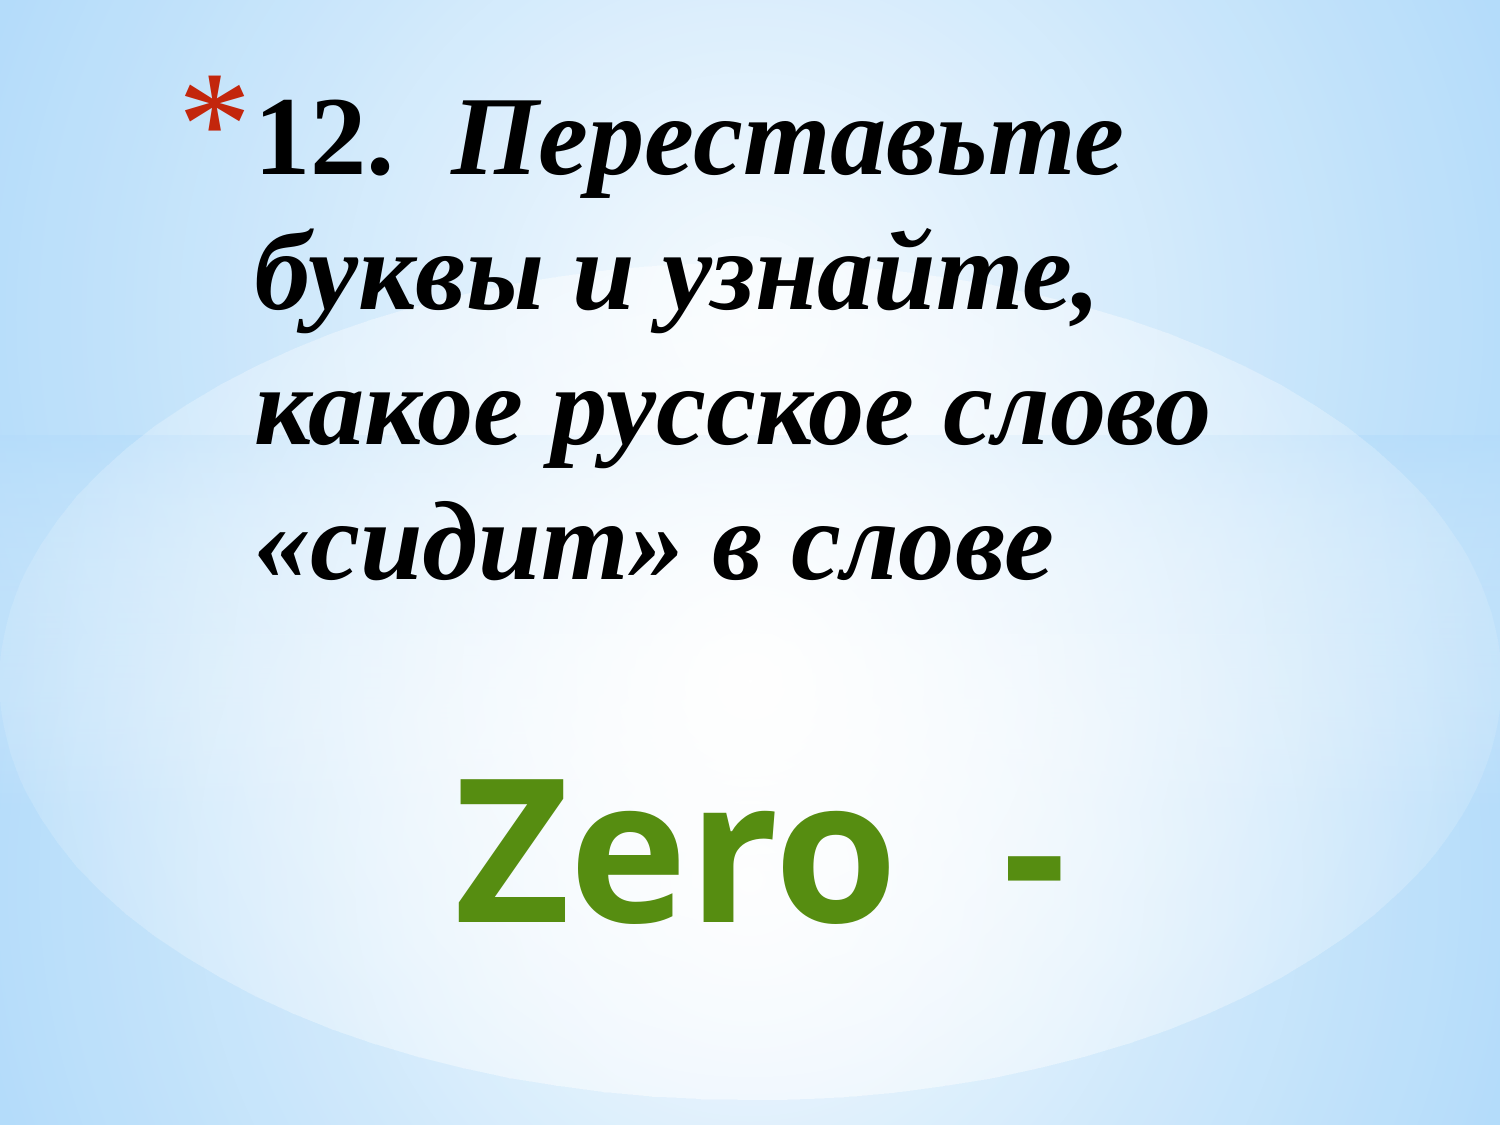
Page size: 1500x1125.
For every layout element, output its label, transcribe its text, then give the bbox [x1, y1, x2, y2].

title 12. Переставьте буквы и узнайте, какое русское слово «сидит» в слове Zero - [134, 54, 1312, 808]
